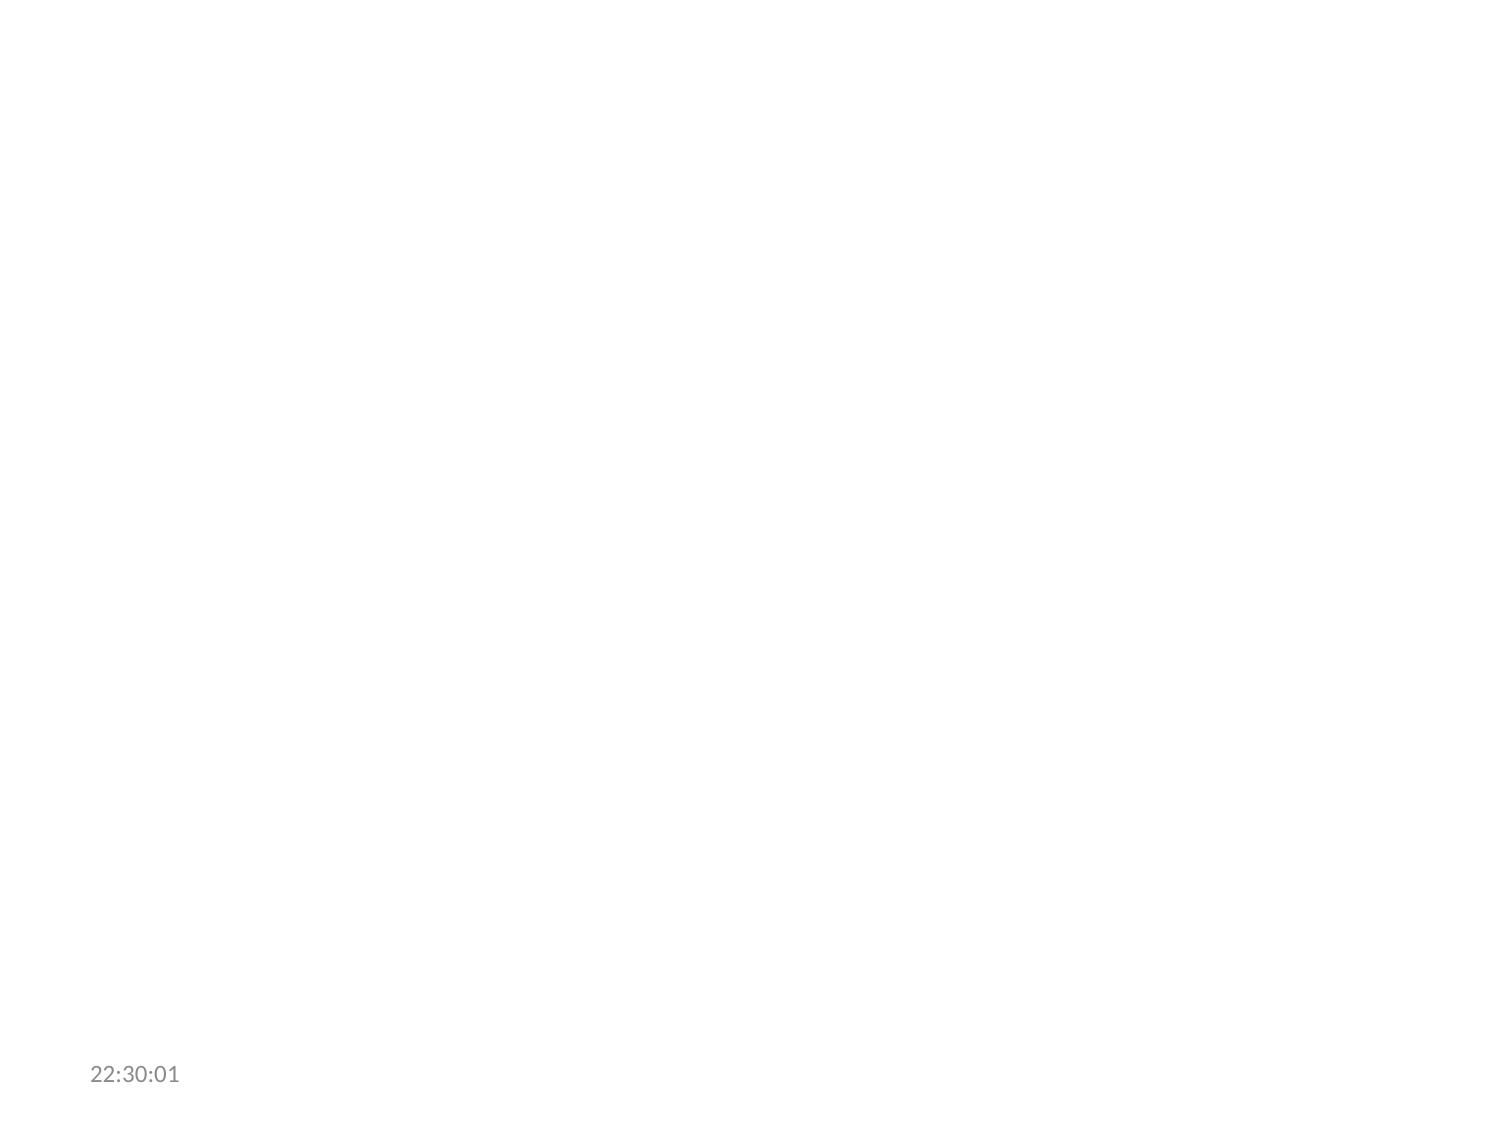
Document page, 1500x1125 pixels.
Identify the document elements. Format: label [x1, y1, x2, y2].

slide_number [75, 1042, 425, 1103]
